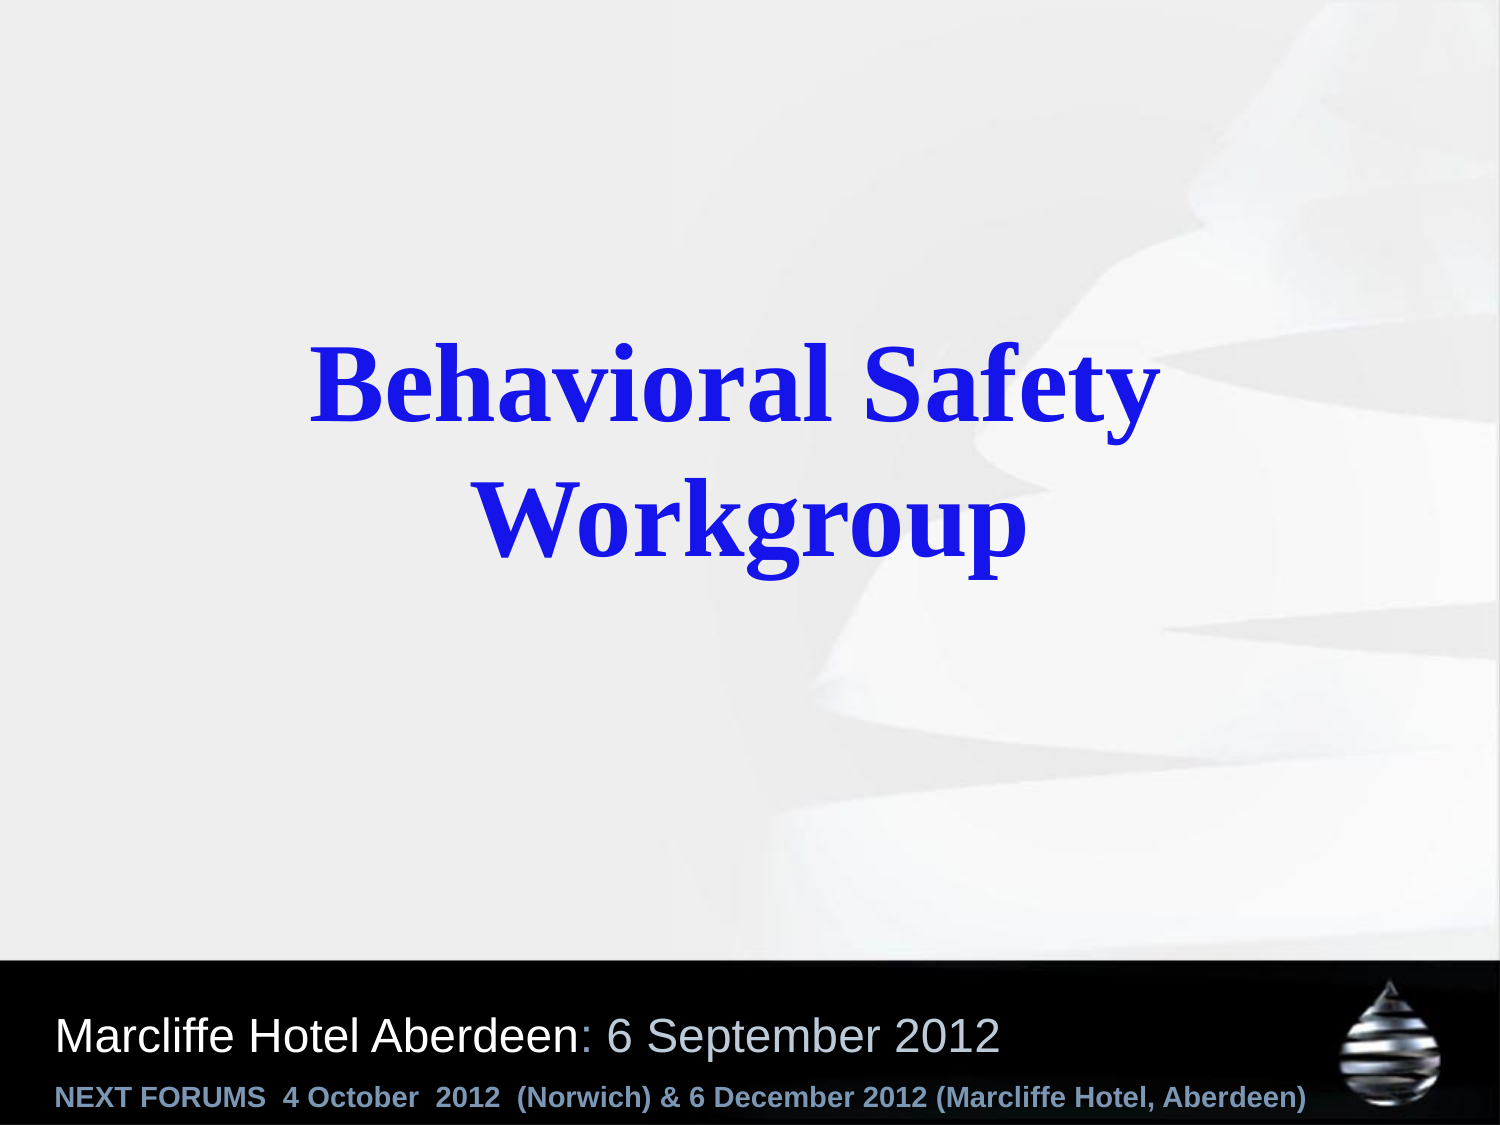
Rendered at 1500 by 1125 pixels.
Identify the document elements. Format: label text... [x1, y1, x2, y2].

title Marcliffe Hotel Aberdeen: 6 September 2012 [39, 995, 1315, 1070]
text_box Behavioral Safety Workgroup [294, 301, 1206, 587]
picture [0, 0, 1500, 1125]
text_box NEXT FORUMS 4 October 2012 (Norwich) & 6 December 2012 (Marcliffe Hotel, Aberdeen) [39, 1070, 1430, 1121]
